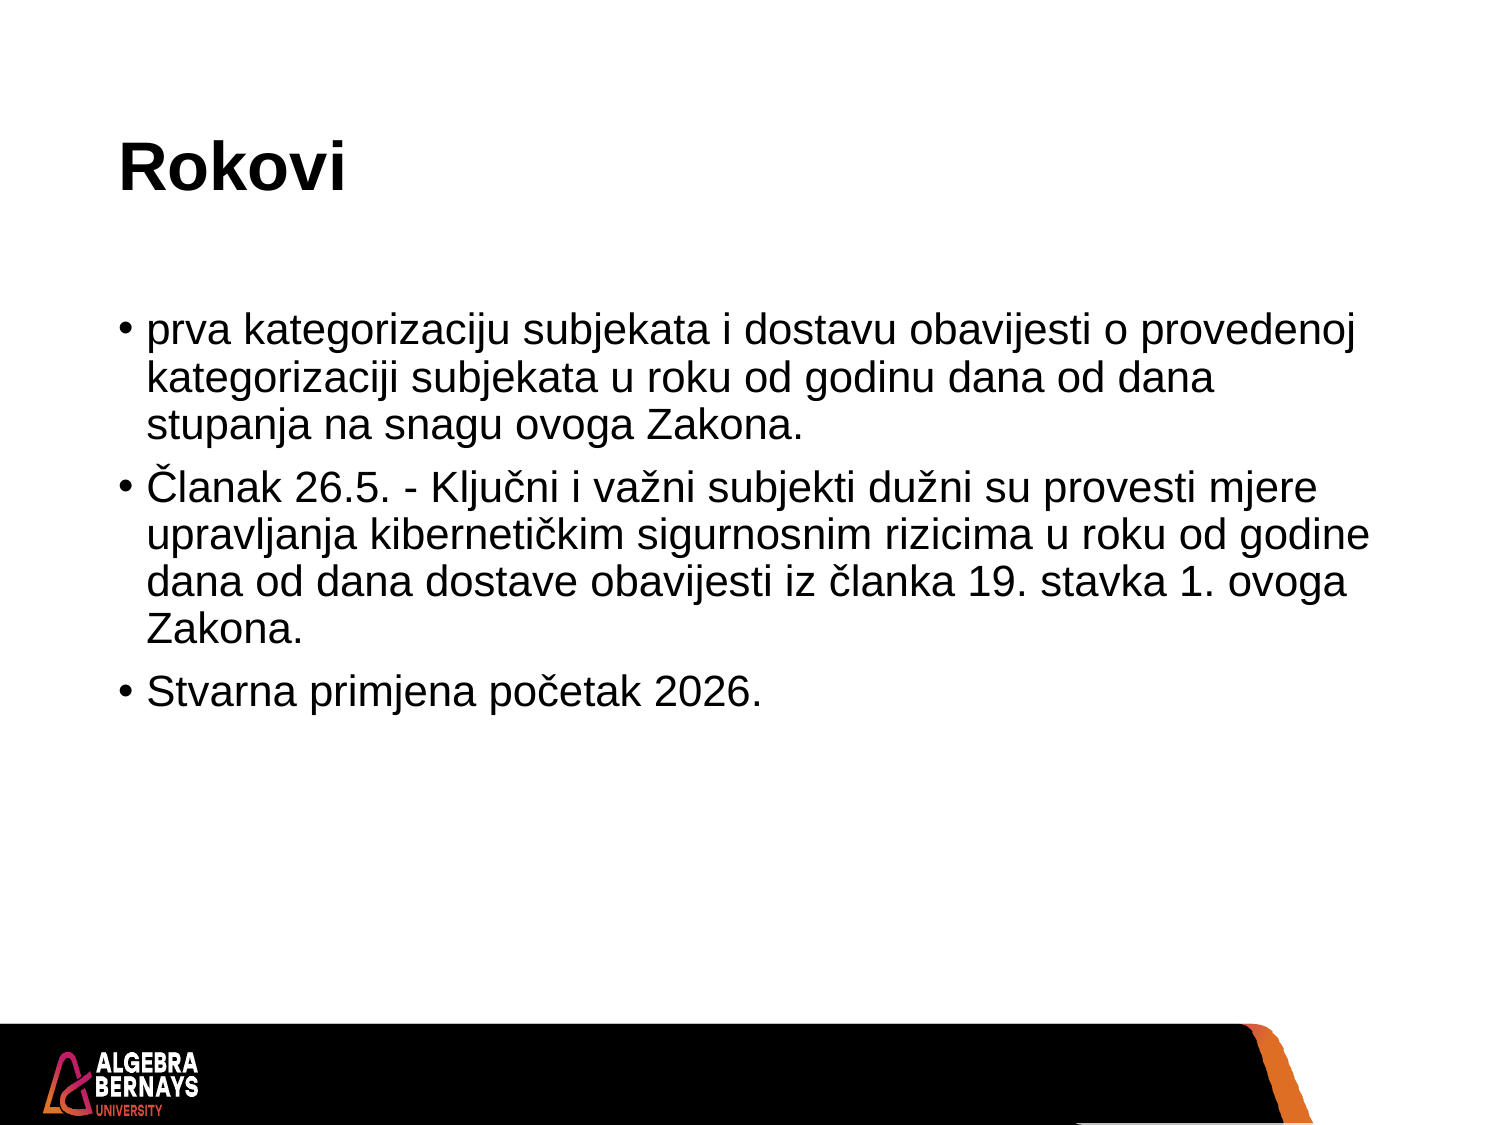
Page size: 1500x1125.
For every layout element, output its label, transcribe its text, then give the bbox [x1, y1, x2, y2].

picture [0, 1023, 1468, 1125]
list prva kategorizaciju subjekata i dostavu obavijesti o provedenoj kategorizaciji subjekata u roku od godinu dana od dana stupanja na snagu ovoga Zakona. Članak 26.5. - Ključni i važni subjekti dužni su provesti mjere upravljanja kibernetičkim sigurnosnim rizicima u roku od godine dana od dana dostave obavijesti iz članka 19. stavka 1. ovoga Zakona. Stvarna primjena početak 2026. [103, 299, 1397, 1014]
title Rokovi [103, 59, 1397, 278]
